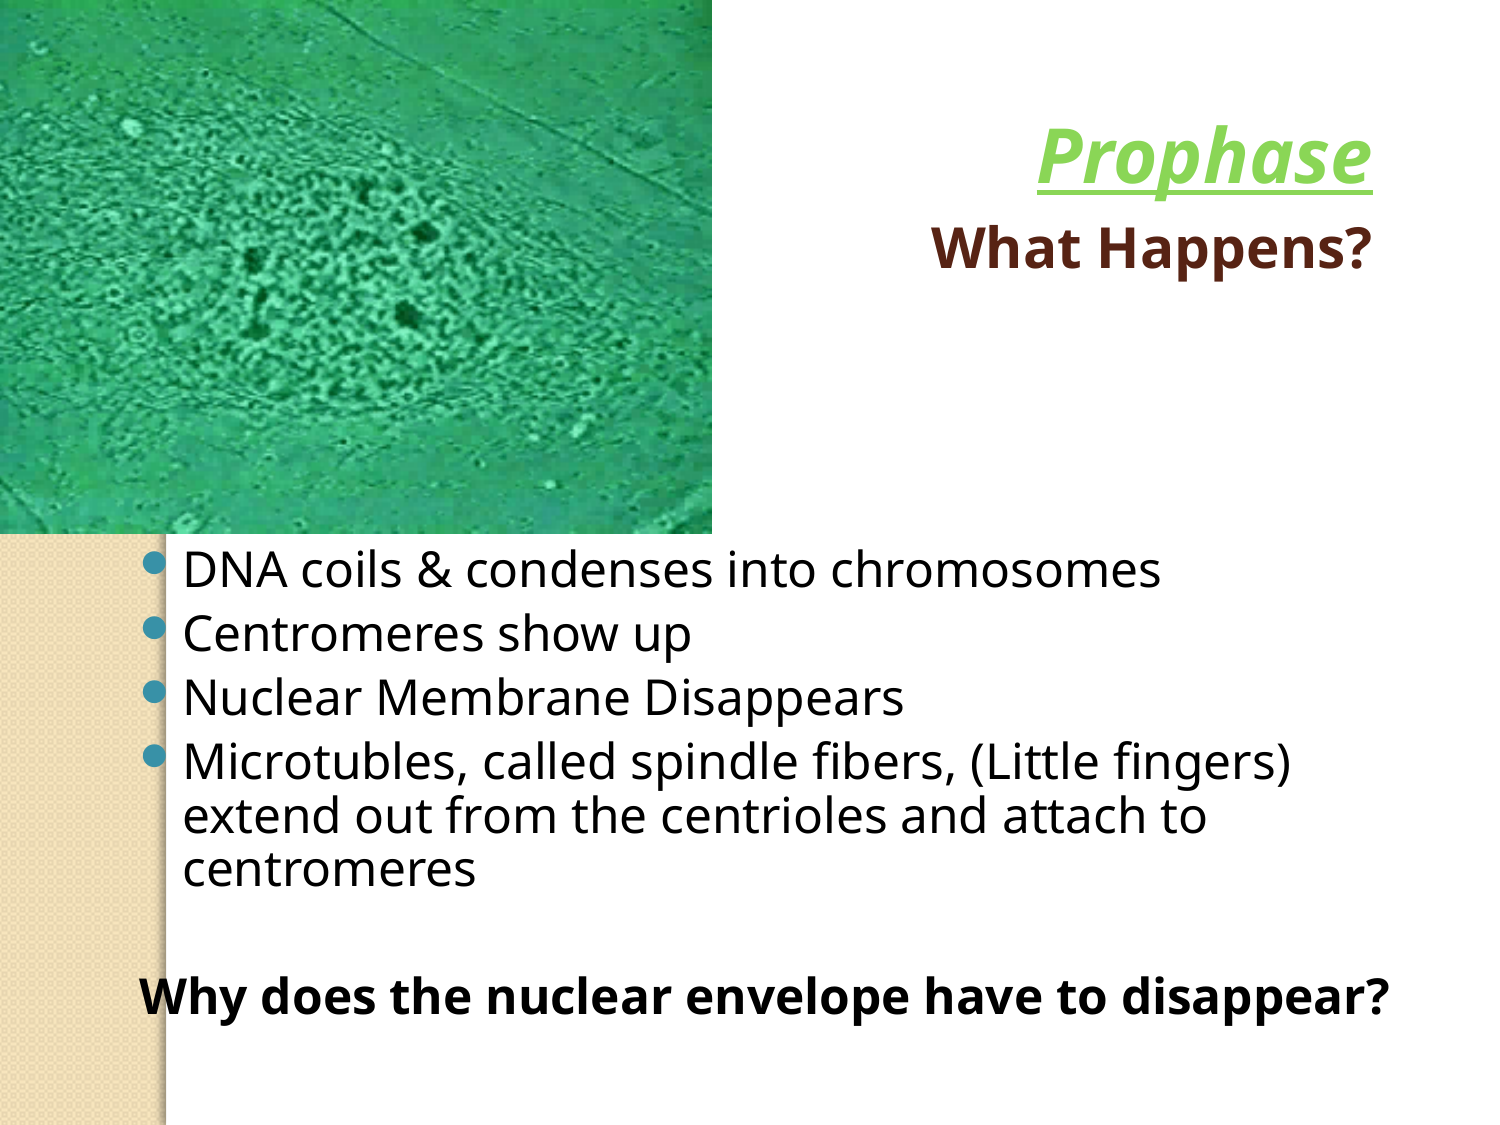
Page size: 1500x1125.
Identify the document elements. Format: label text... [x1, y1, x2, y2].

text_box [0, 0, 713, 535]
list DNA coils & condenses into chromosomes Centromeres show up Nuclear Membrane Disappears Microtubles, called spindle fibers, (Little fingers) extend out from the centrioles and attach to centromeres Why does the nuclear envelope have to disappear? [112, 537, 1413, 1063]
title Prophase What Happens? [720, 99, 1388, 288]
